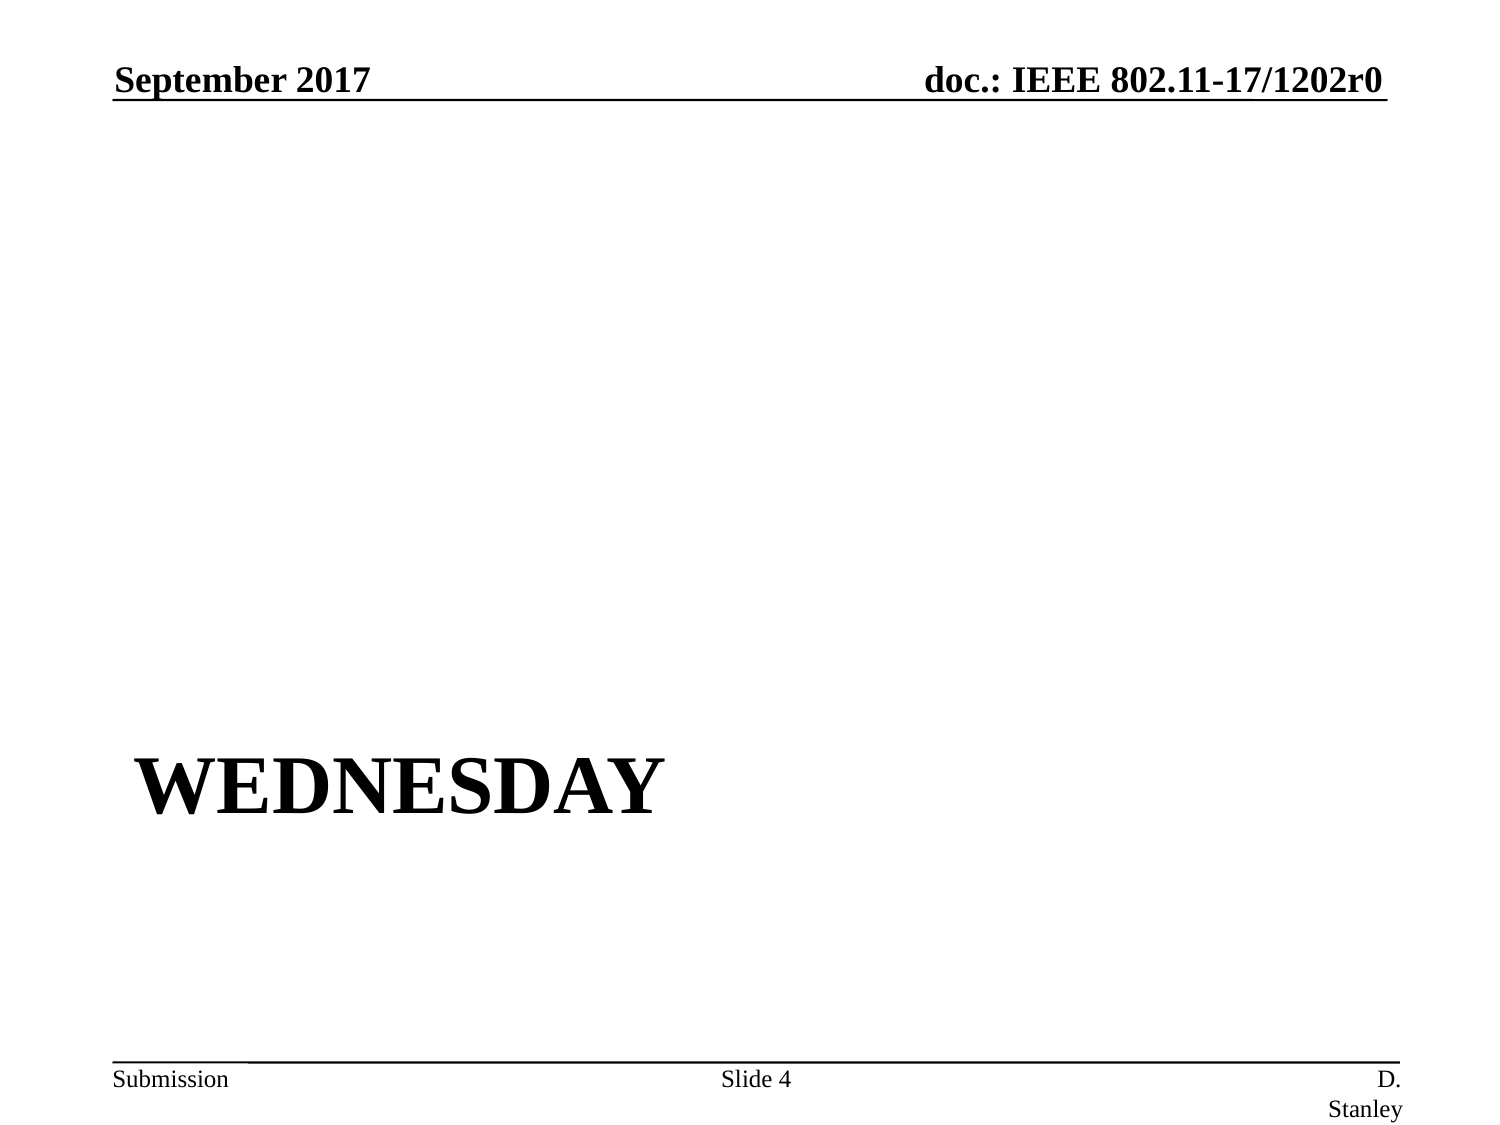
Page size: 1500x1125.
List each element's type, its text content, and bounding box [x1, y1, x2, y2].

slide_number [114, 54, 374, 101]
title Wednesday [118, 722, 1394, 947]
slide_number Slide 4 [712, 1061, 800, 1093]
footer D. Stanley, HP Enterprise [1324, 1061, 1402, 1093]
